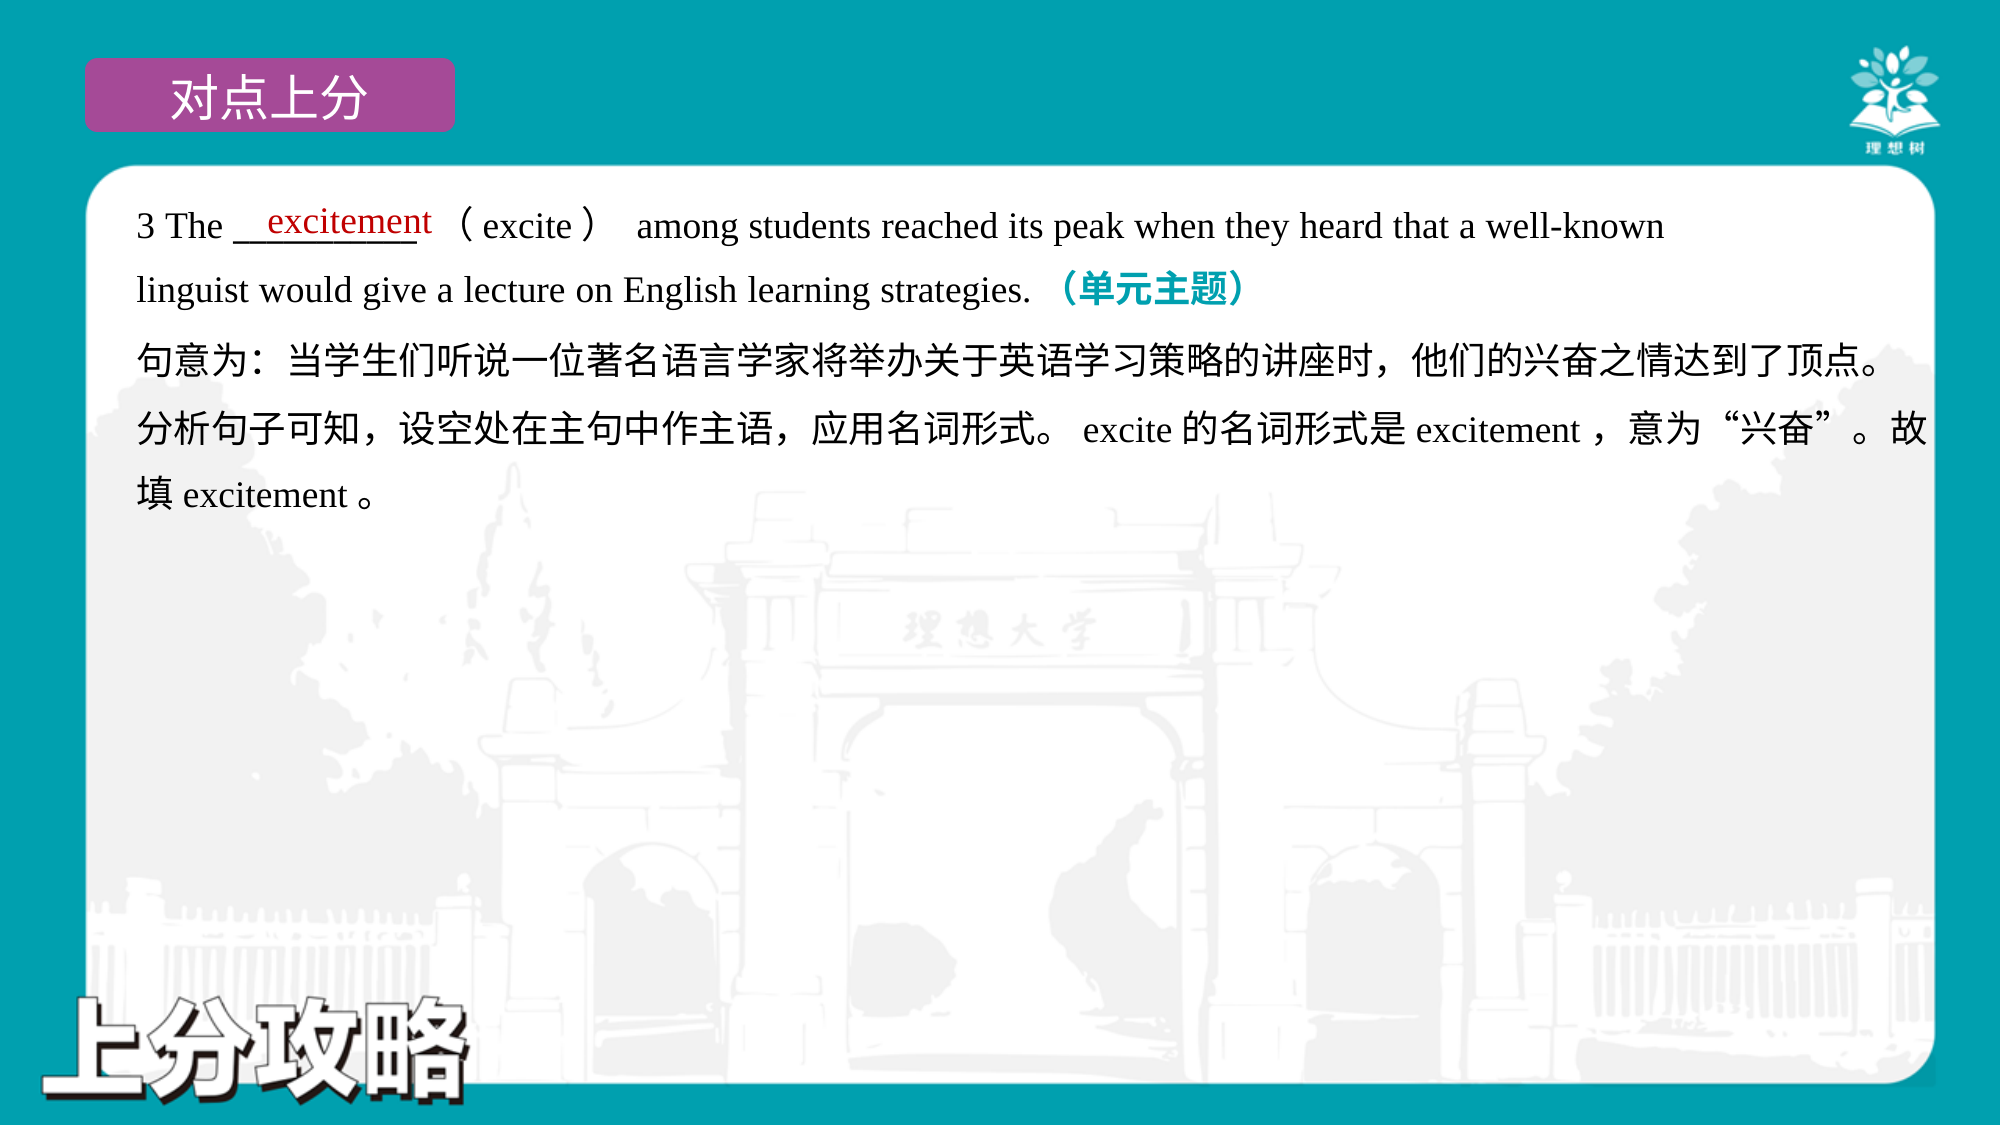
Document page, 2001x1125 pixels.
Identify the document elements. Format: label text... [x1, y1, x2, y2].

picture [0, 0, 2000, 1125]
text_box excitement [253, 172, 446, 234]
text_box 句意为：当学生们听说一位著名语言学家将举办关于英语学习策略的讲座时，他们的兴奋之情达到了顶点。 分析句子可知，设空处在主句中作主语，应用名词形式。excite的名词形式是excitement，意为“兴奋”。故 填excitement。 [136, 312, 1865, 509]
text_box 3 The ___________ （excite） among students reached its peak when they heard that a well-known linguist would give a lecture on English learning strategies.（单元主题） [136, 176, 1865, 304]
